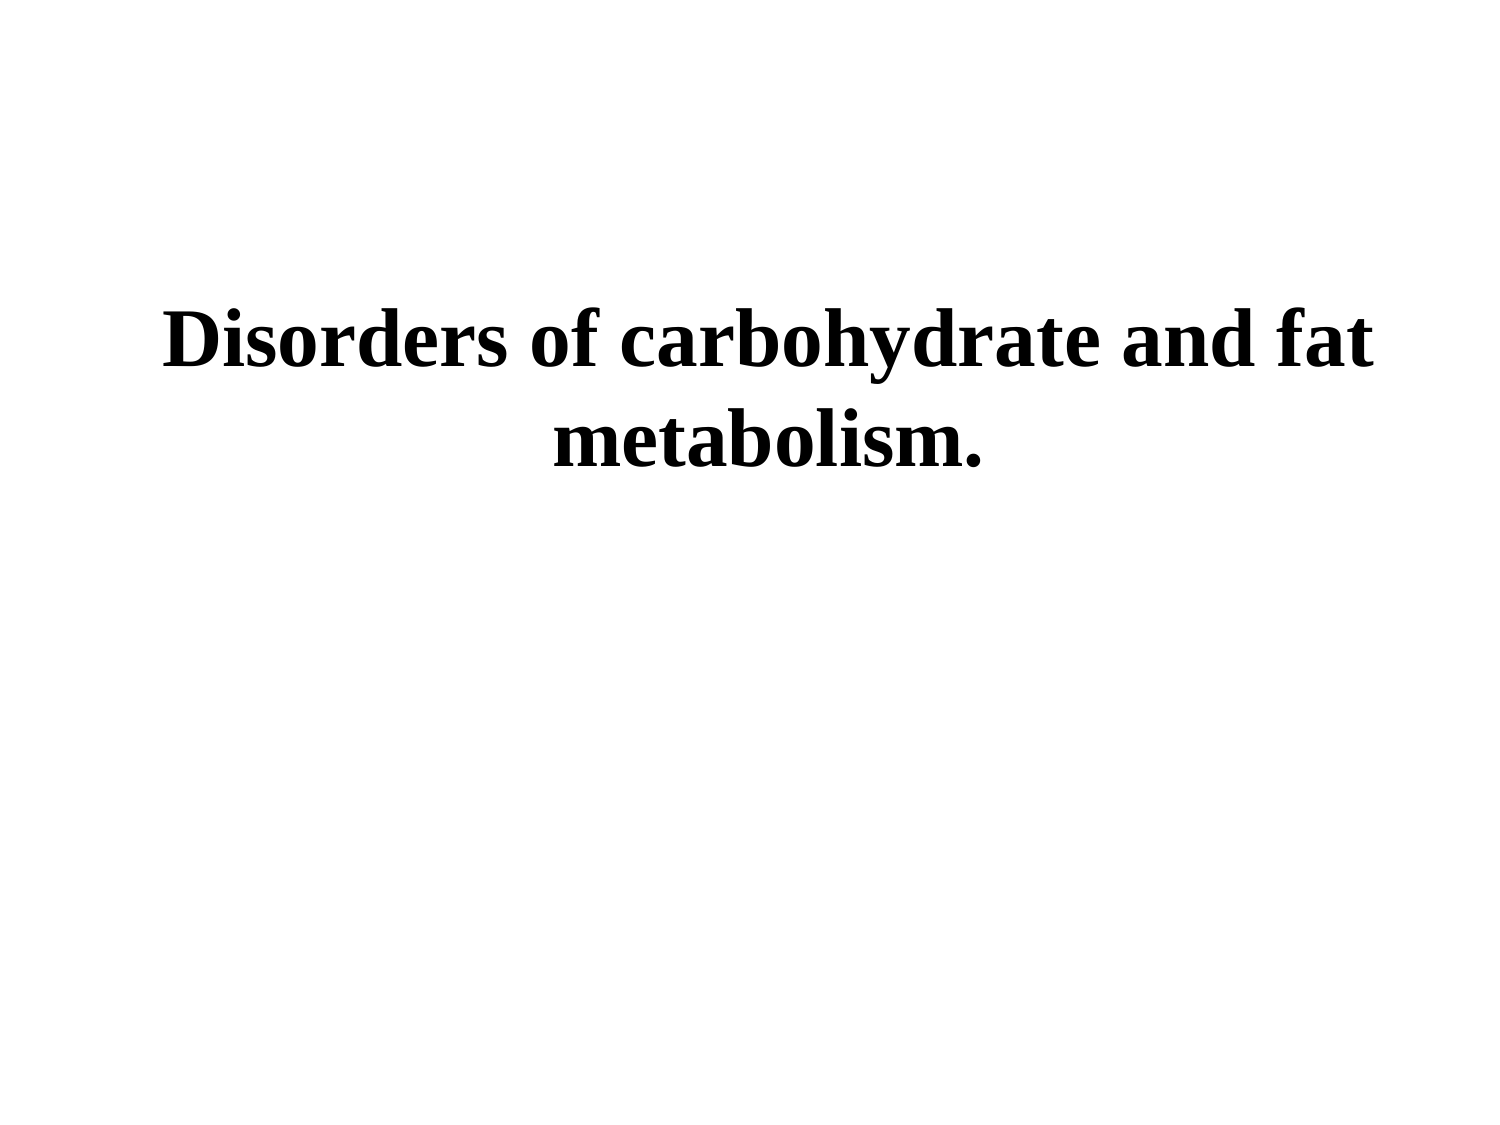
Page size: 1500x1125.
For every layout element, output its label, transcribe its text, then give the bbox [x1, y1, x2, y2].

title Disorders of carbohydrate and fat metabolism. [37, 362, 1500, 604]
